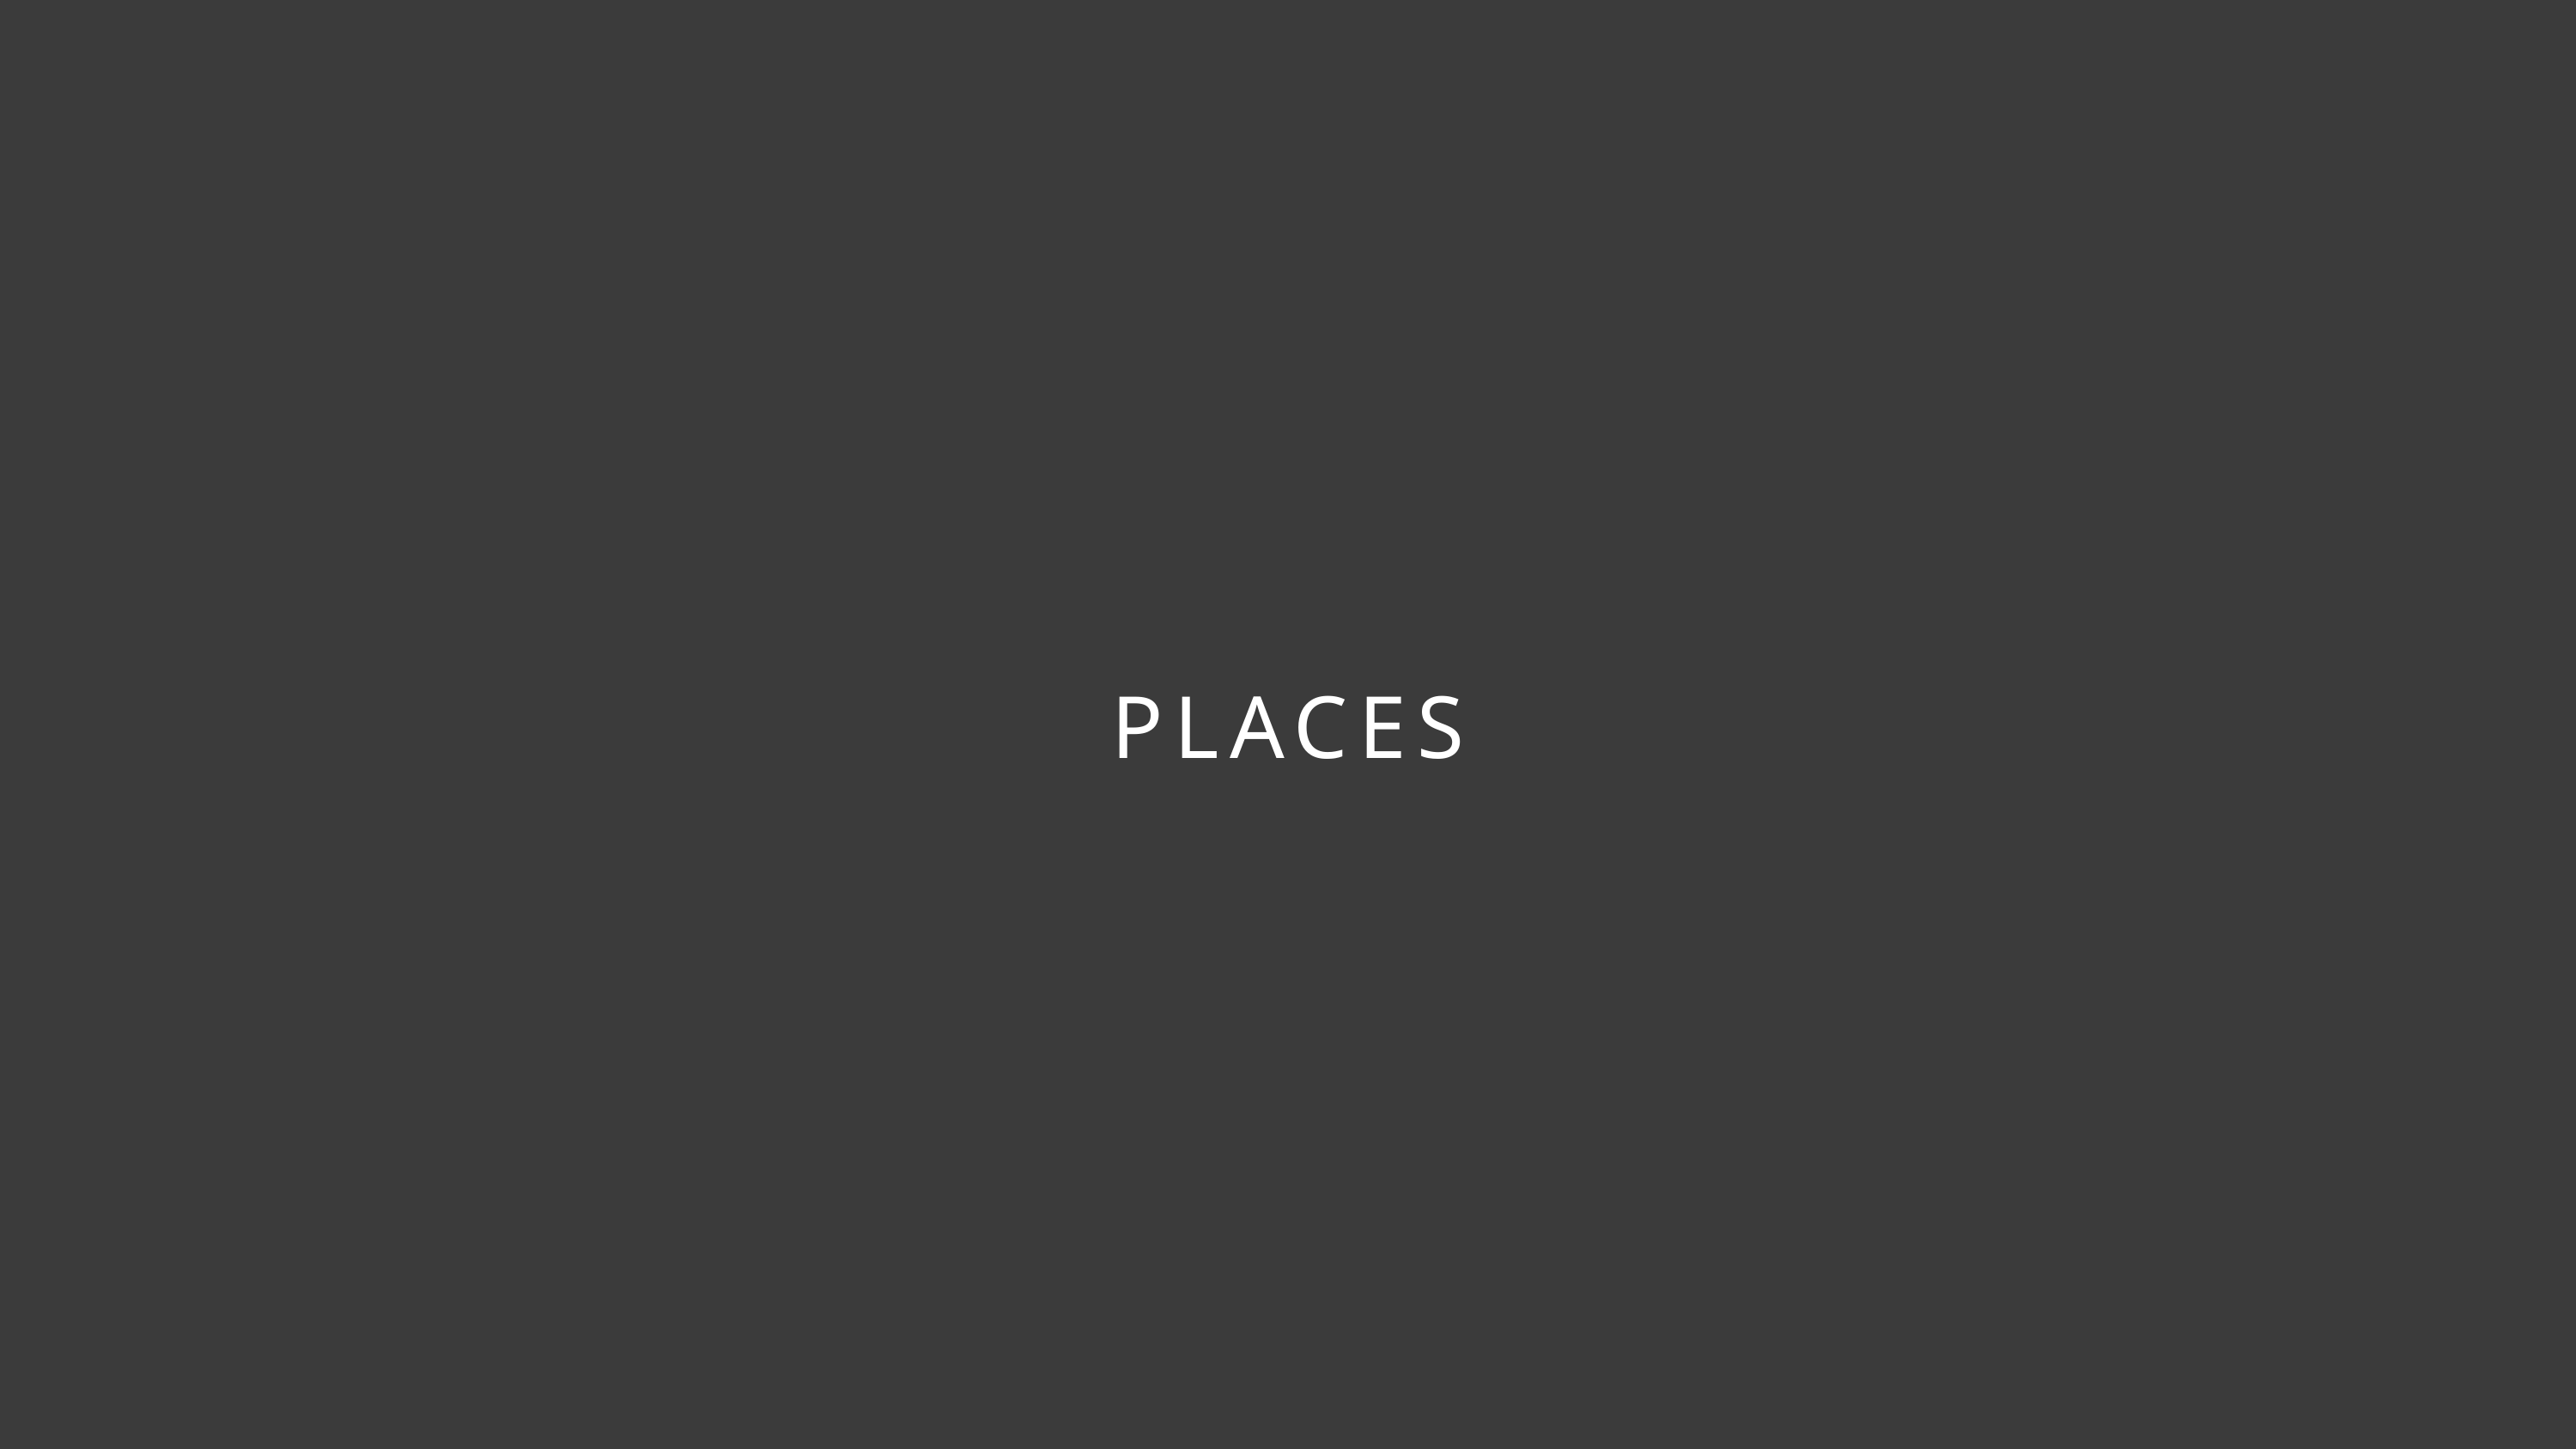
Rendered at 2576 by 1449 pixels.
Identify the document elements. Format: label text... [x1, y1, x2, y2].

title PLACES [129, 652, 2447, 796]
